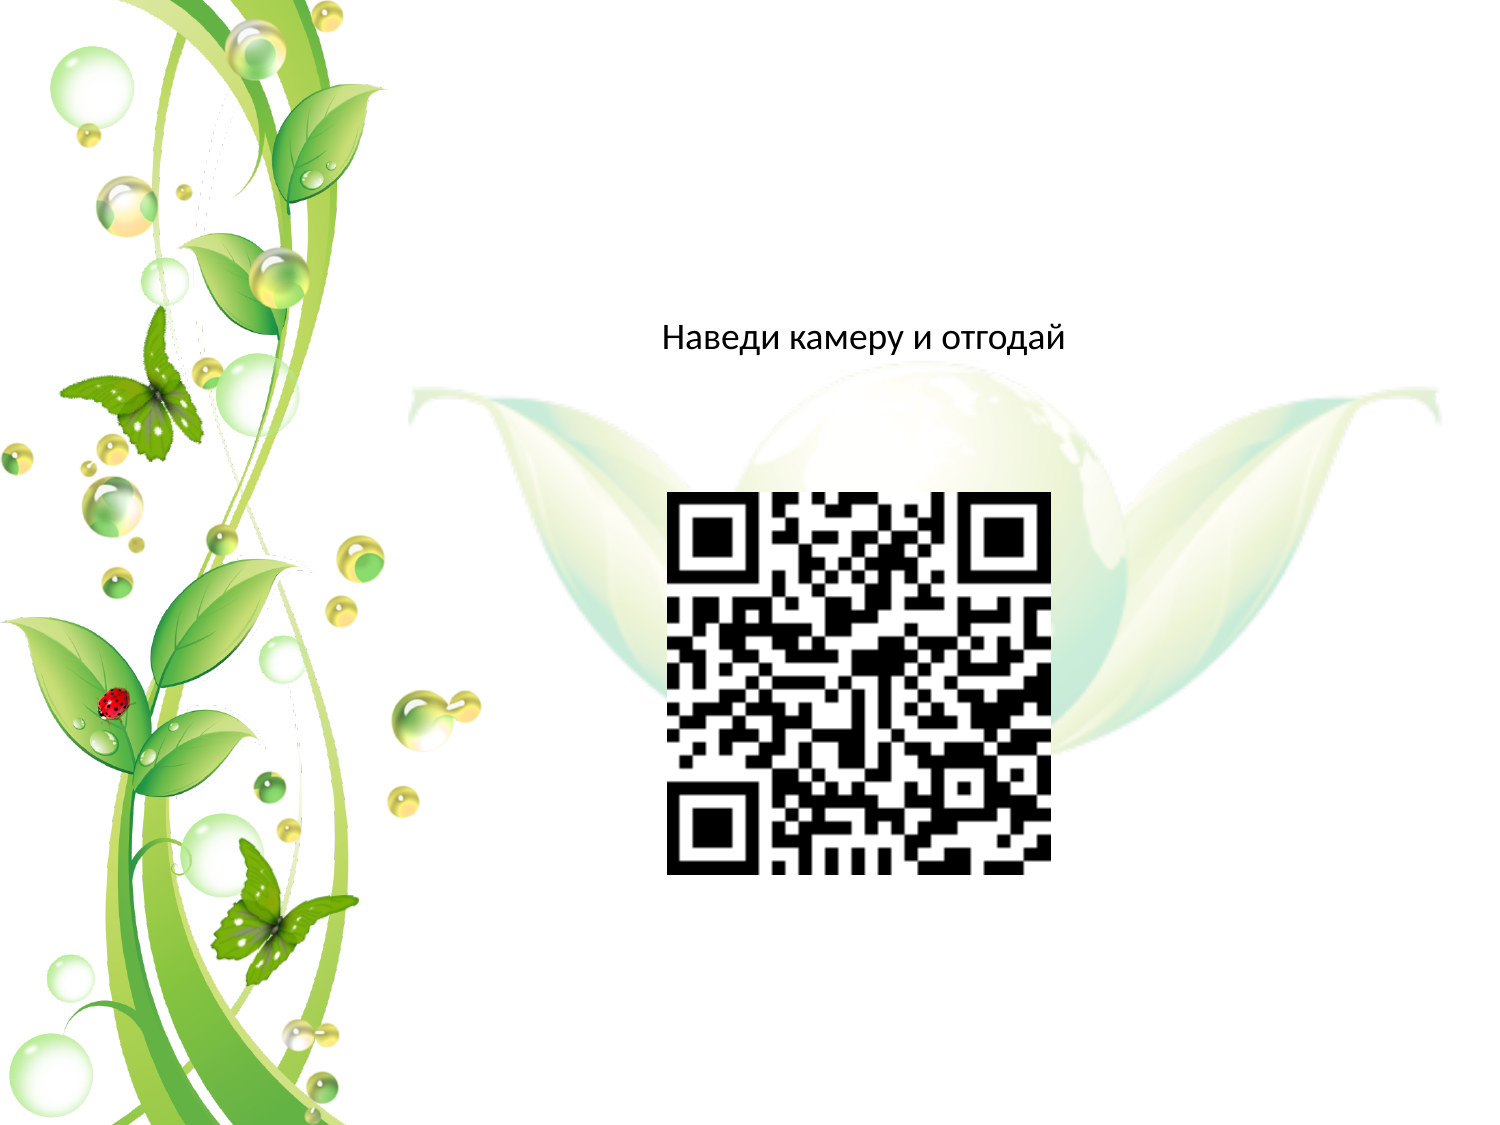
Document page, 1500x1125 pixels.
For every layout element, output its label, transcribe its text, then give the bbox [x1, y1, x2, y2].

picture [667, 491, 1051, 876]
picture [0, 0, 482, 1125]
text_box Наведи камеру и отгодай [647, 304, 1081, 365]
